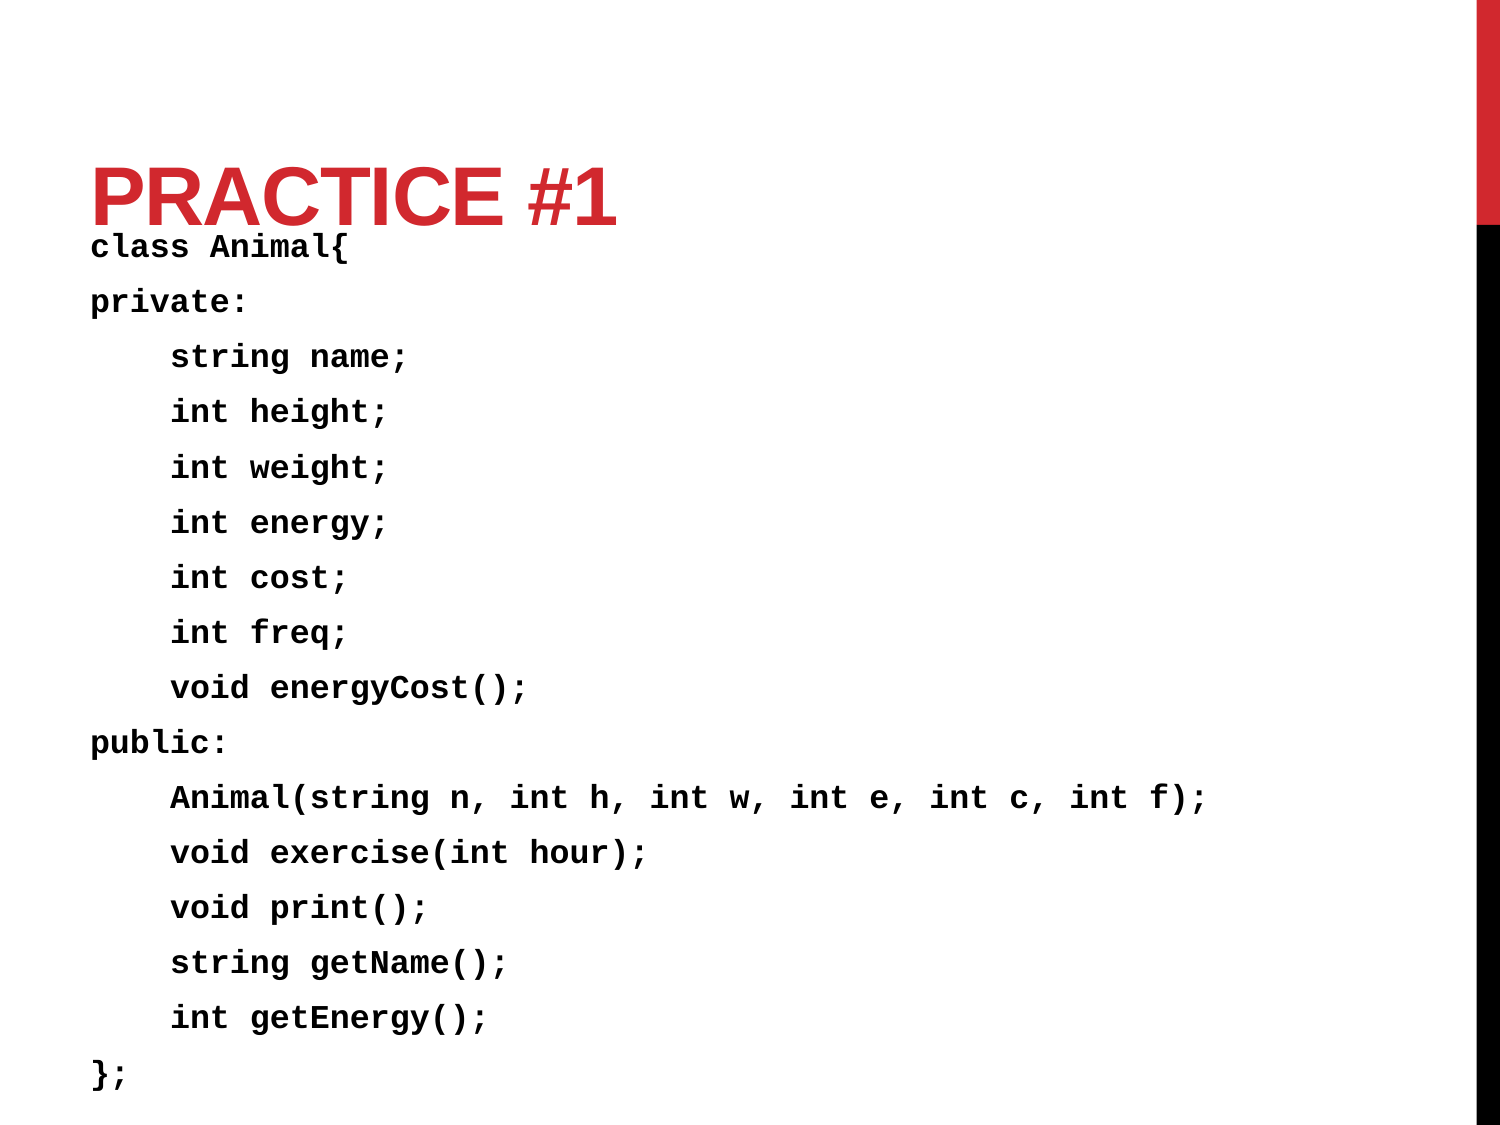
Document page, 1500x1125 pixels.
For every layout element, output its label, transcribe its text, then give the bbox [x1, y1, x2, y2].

list class Animal{ private: string name; int height; int weight; int energy; int cost; int freq; void energyCost(); public: Animal(string n, int h, int w, int e, int c, int f); void exercise(int hour); void print(); string getName(); int getEnergy(); }; [75, 221, 1325, 1125]
title Practice #1 [75, 25, 1025, 221]
